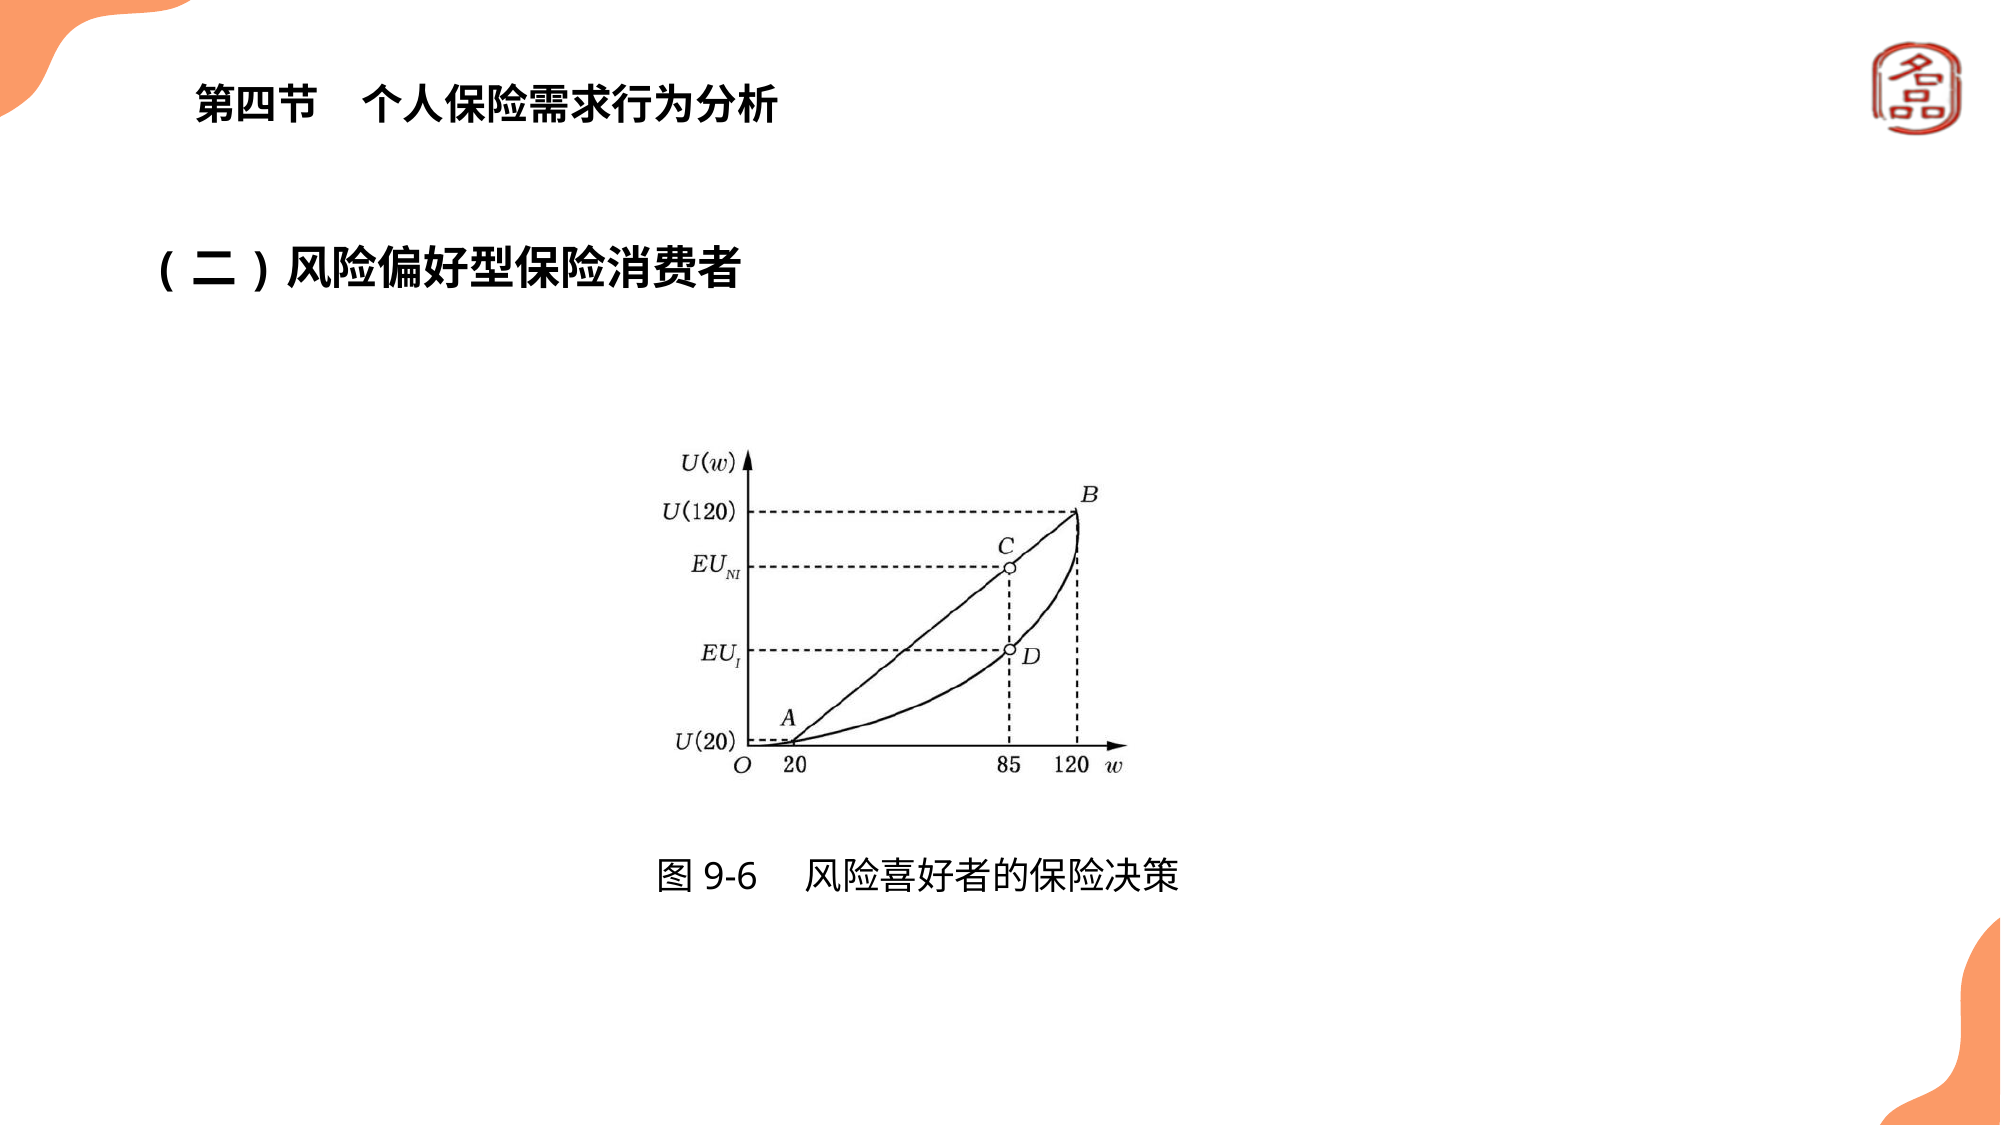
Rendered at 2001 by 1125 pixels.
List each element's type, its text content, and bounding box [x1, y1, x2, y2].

list (二)风险偏好型保险消费者 [137, 217, 1863, 1031]
text_box 图9-6 风险喜好者的保险决策 [501, 844, 1335, 905]
picture [1861, 10, 1990, 147]
picture [301, 438, 1490, 783]
title 第四节 个人保险需求行为分析 [137, 60, 1863, 152]
